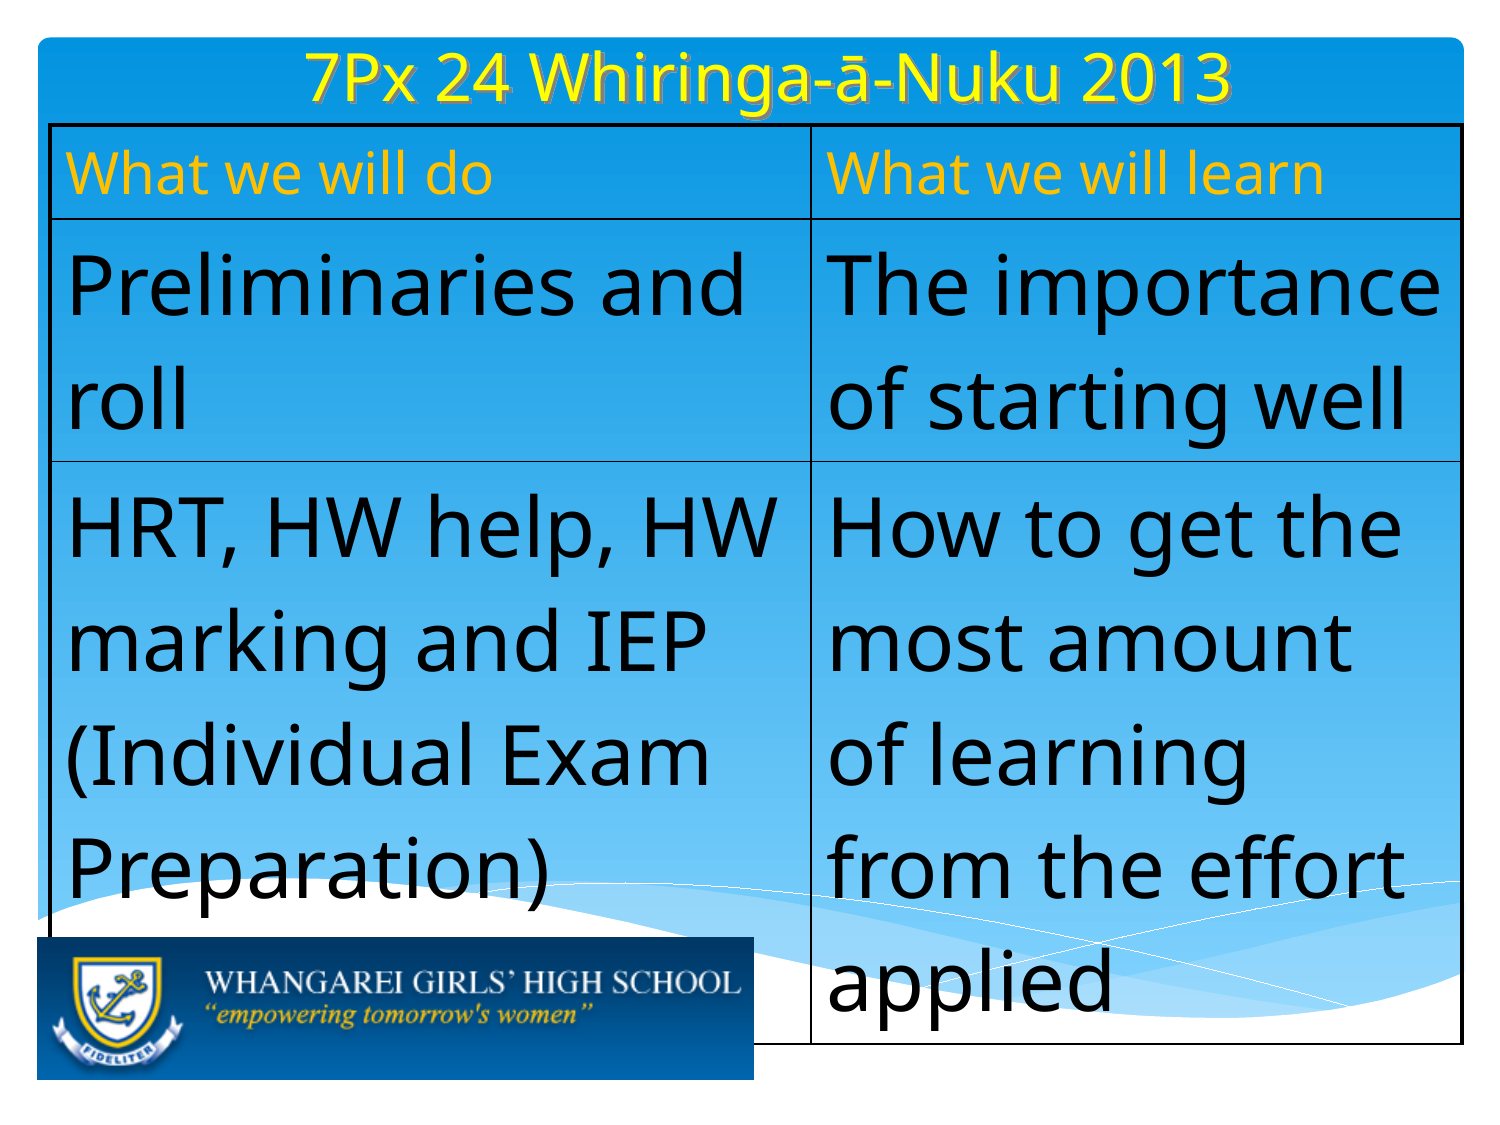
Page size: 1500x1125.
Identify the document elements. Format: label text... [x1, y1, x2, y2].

text_box 7Px 24 Whiringa-ā-Nuku 2013 [162, 24, 1375, 123]
table_cell HRT, HW help, HW marking and IEP (Individual Exam Preparation) [52, 462, 810, 1043]
table_header What we will do [52, 127, 810, 218]
table_header What we will learn [812, 127, 1460, 218]
table_cell How to get the most amount of learning from the effort applied [812, 462, 1460, 1043]
picture [37, 937, 754, 1080]
table_cell The importance of starting well [812, 220, 1460, 461]
table_cell Preliminaries and roll [52, 220, 810, 461]
